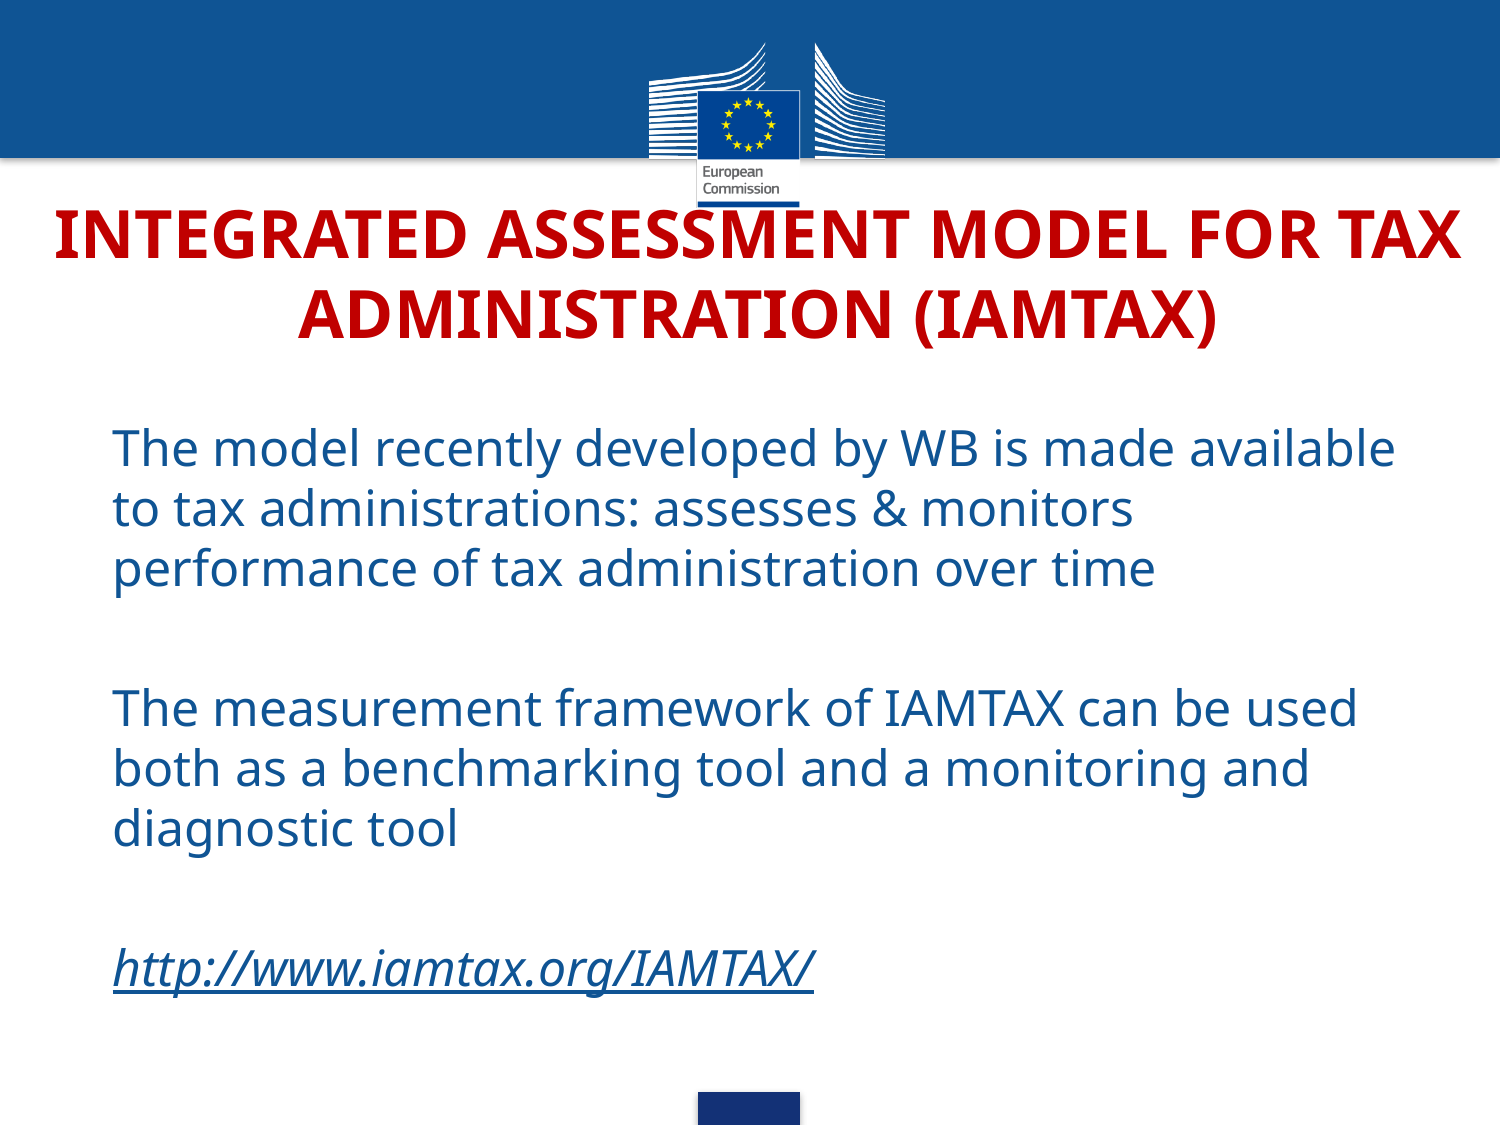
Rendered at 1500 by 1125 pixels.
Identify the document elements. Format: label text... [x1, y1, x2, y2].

picture [649, 42, 885, 184]
list The model recently developed by WB is made available to tax administrations: assesses & monitors performance of tax administration over time The measurement framework of IAMTAX can be used both as a benchmarking tool and a monitoring and diagnostic tool http://www.iamtax.org/IAMTAX/ [41, 408, 1425, 988]
text_box INTEGRATED ASSESSMENT MODEL FOR TAX ADMINISTRATION (IAMTAX) [17, 184, 1500, 360]
